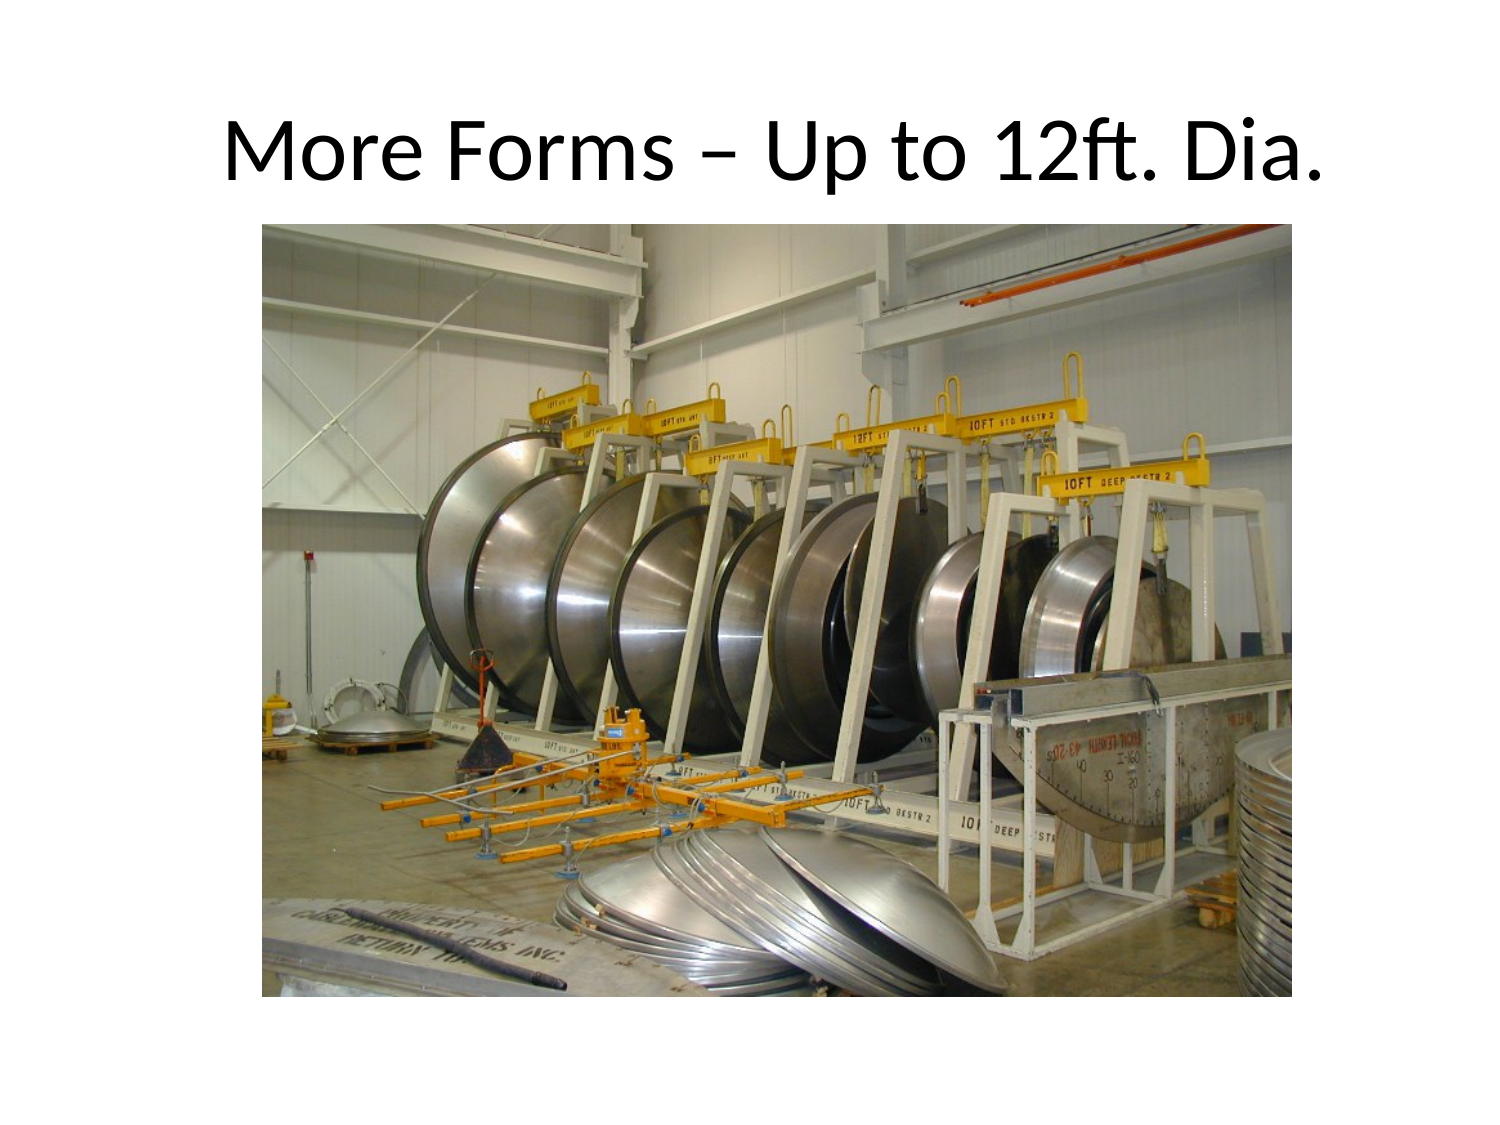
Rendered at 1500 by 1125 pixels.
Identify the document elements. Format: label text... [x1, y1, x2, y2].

picture [262, 224, 1292, 997]
title More Forms – Up to 12ft. Dia. [162, 50, 1388, 238]
